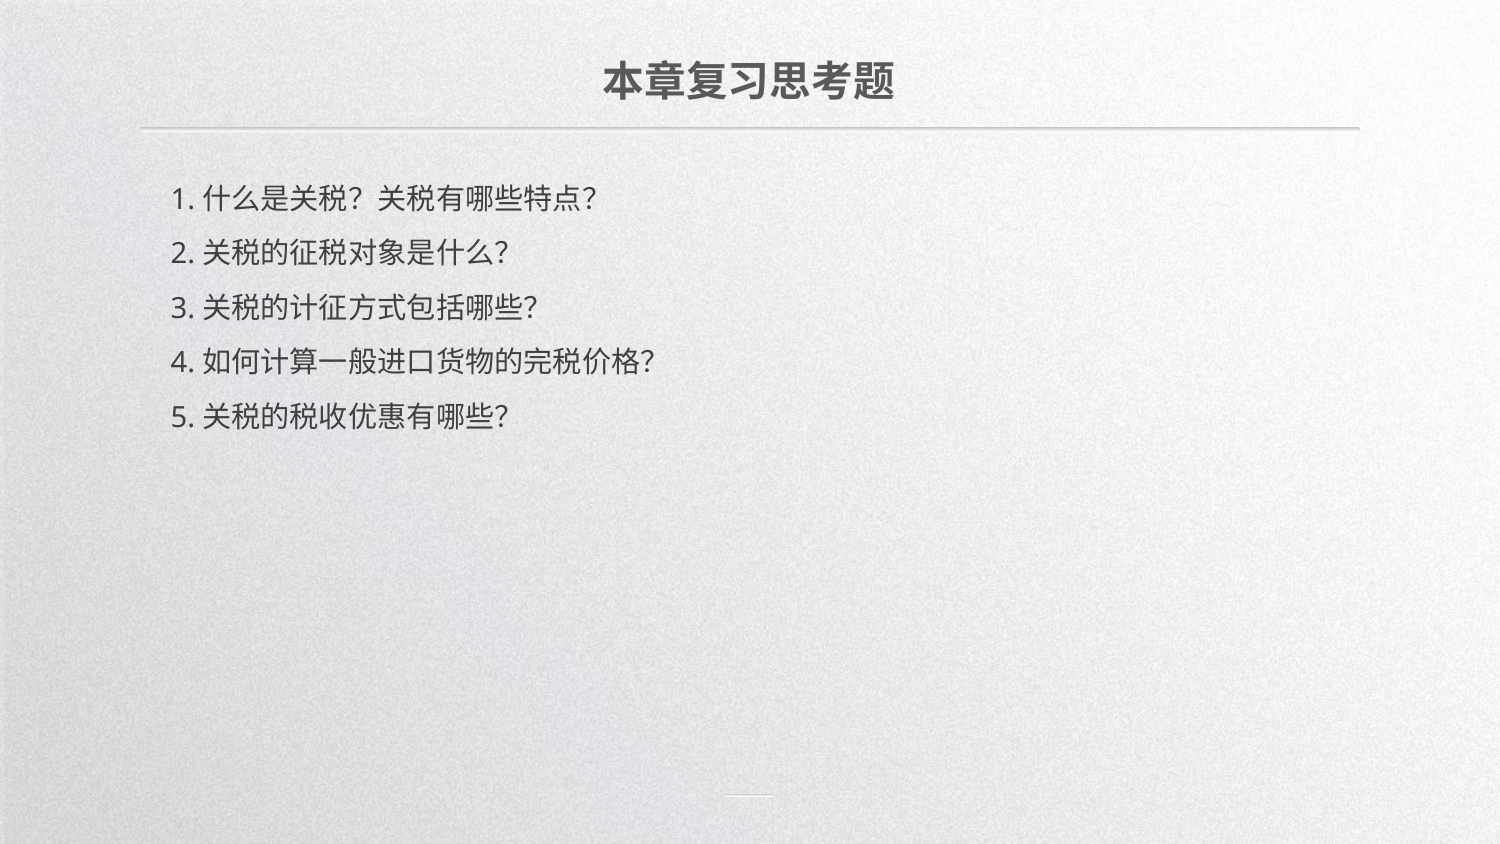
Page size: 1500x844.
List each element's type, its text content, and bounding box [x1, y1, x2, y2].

text_box 本章复习思考题 [459, 49, 1038, 111]
picture [0, 0, 1500, 844]
text_box 1.什么是关税？关税有哪些特点？ 2.关税的征税对象是什么？ 3.关税的计征方式包括哪些？ 4.如何计算一般进口货物的完税价格？ 5.关税的税收优惠有哪些？ [159, 167, 1341, 548]
